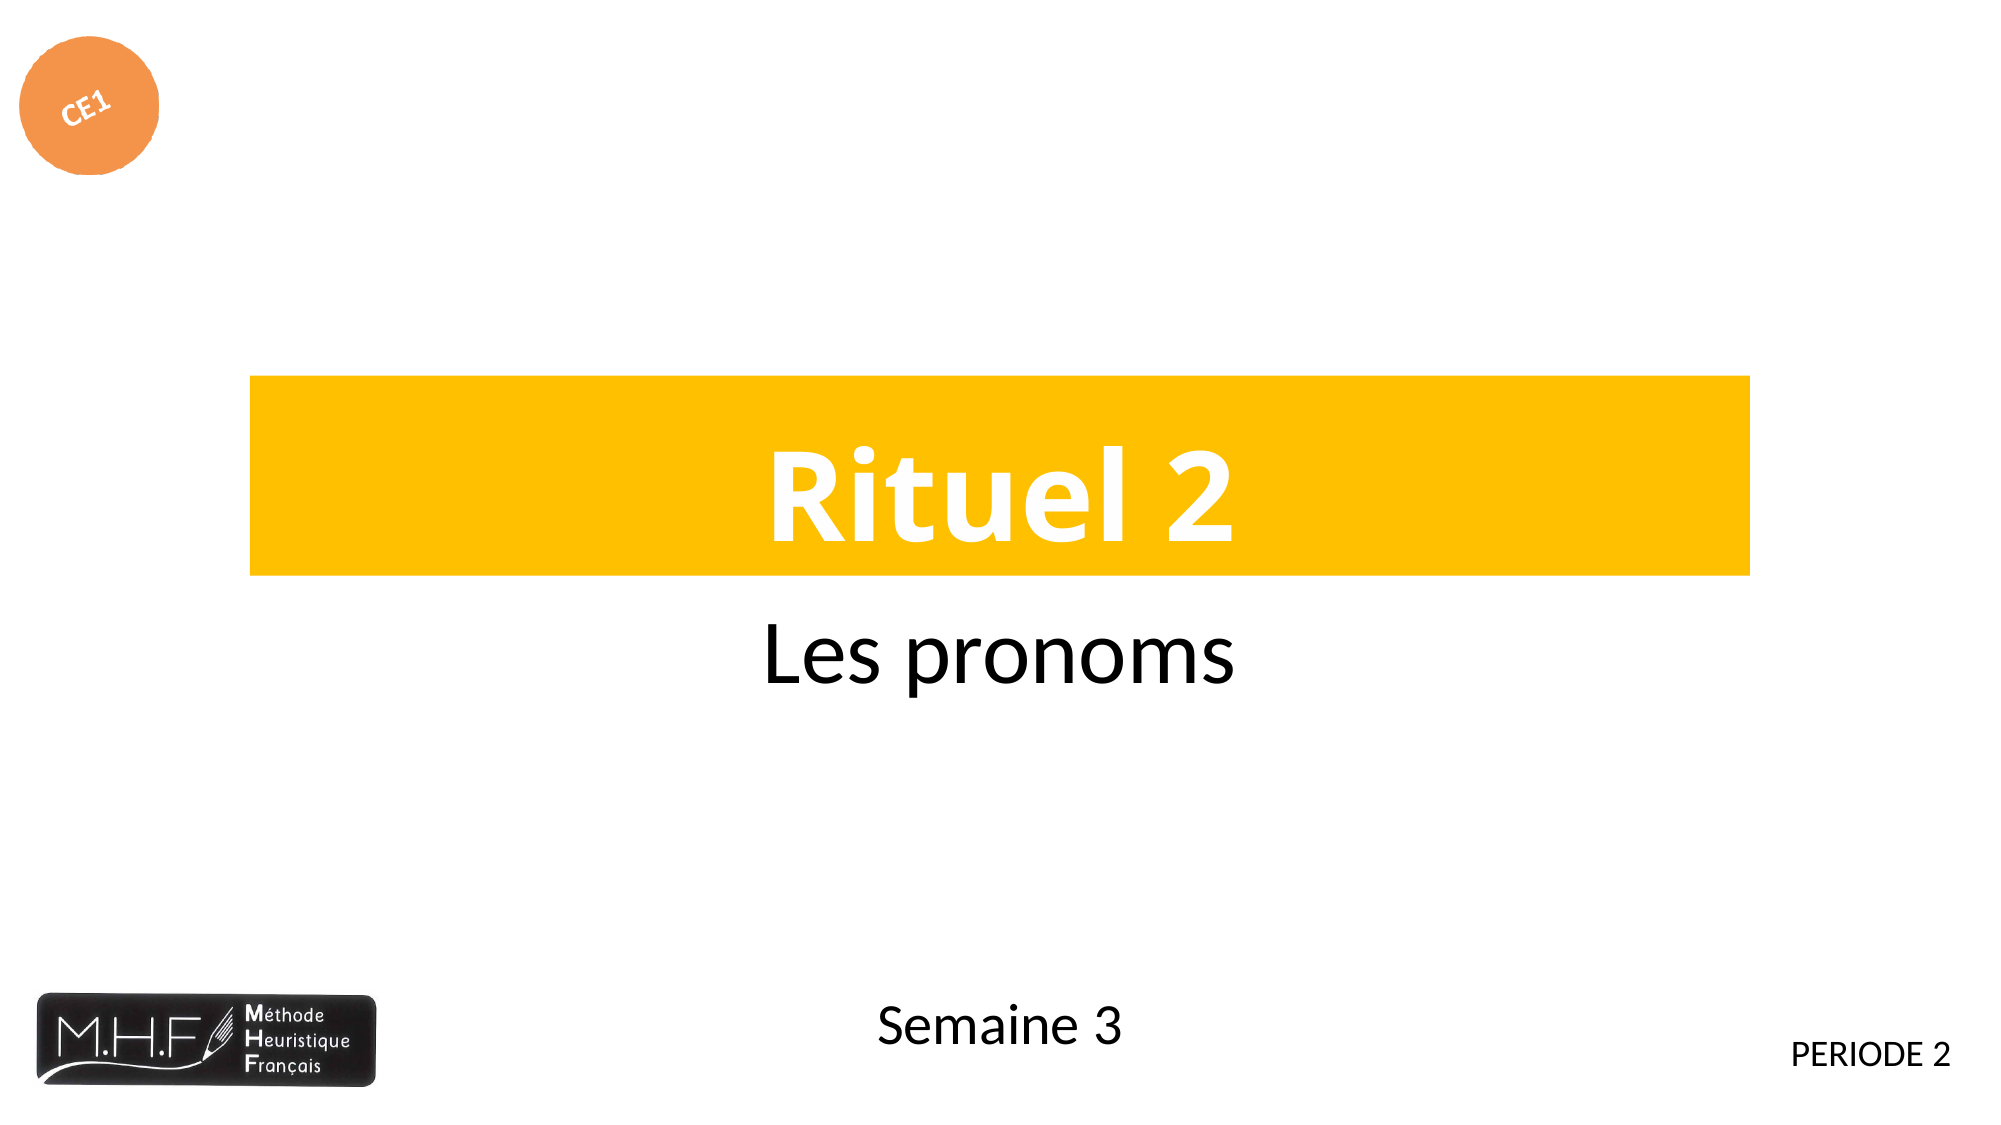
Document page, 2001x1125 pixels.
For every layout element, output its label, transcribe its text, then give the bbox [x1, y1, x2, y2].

subtitle Les pronoms [249, 597, 1750, 869]
text_box Semaine 3 [249, 987, 1750, 1118]
text_box PERIODE 2 [1750, 1021, 1967, 1082]
picture [19, 36, 159, 175]
title Rituel 2 [249, 375, 1750, 576]
picture [33, 990, 379, 1089]
